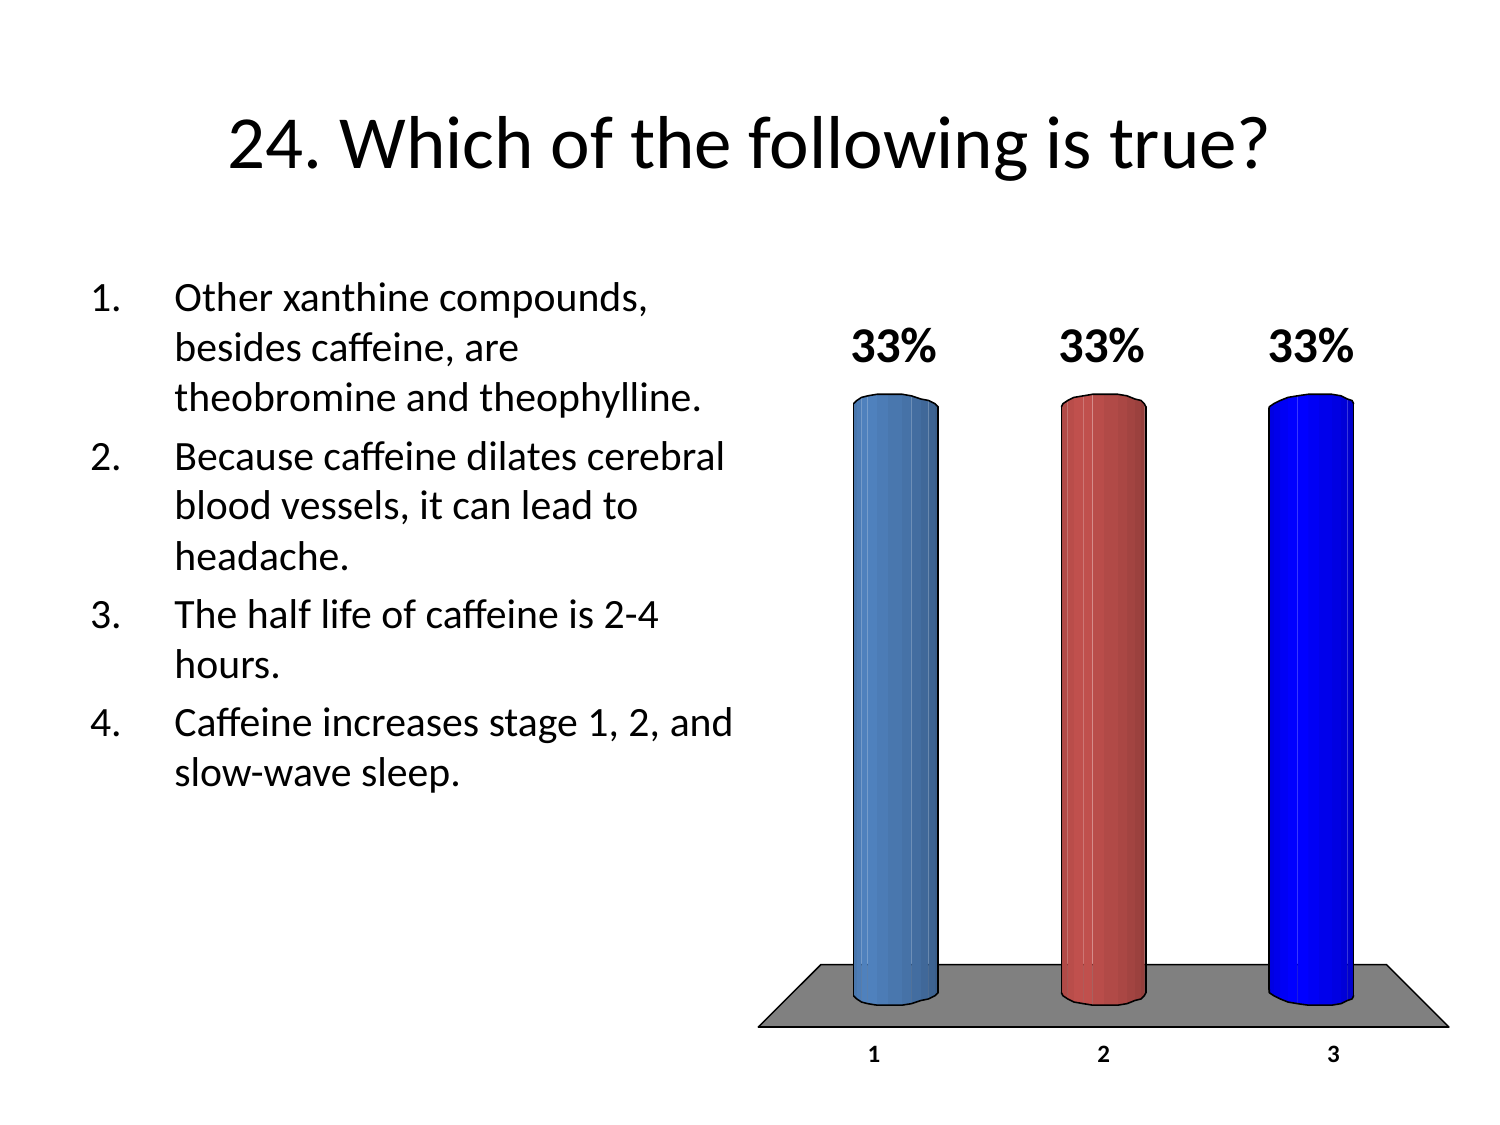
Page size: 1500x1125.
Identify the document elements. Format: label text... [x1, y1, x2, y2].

list Other xanthine compounds, besides caffeine, are theobromine and theophylline. Because caffeine dilates cerebral blood vessels, it can lead to headache. The half life of caffeine is 2-4 hours. Caffeine increases stage 1, 2, and slow-wave sleep. [75, 262, 750, 1005]
title 24. Which of the following is true? [75, 45, 1425, 233]
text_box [739, 270, 1490, 1115]
